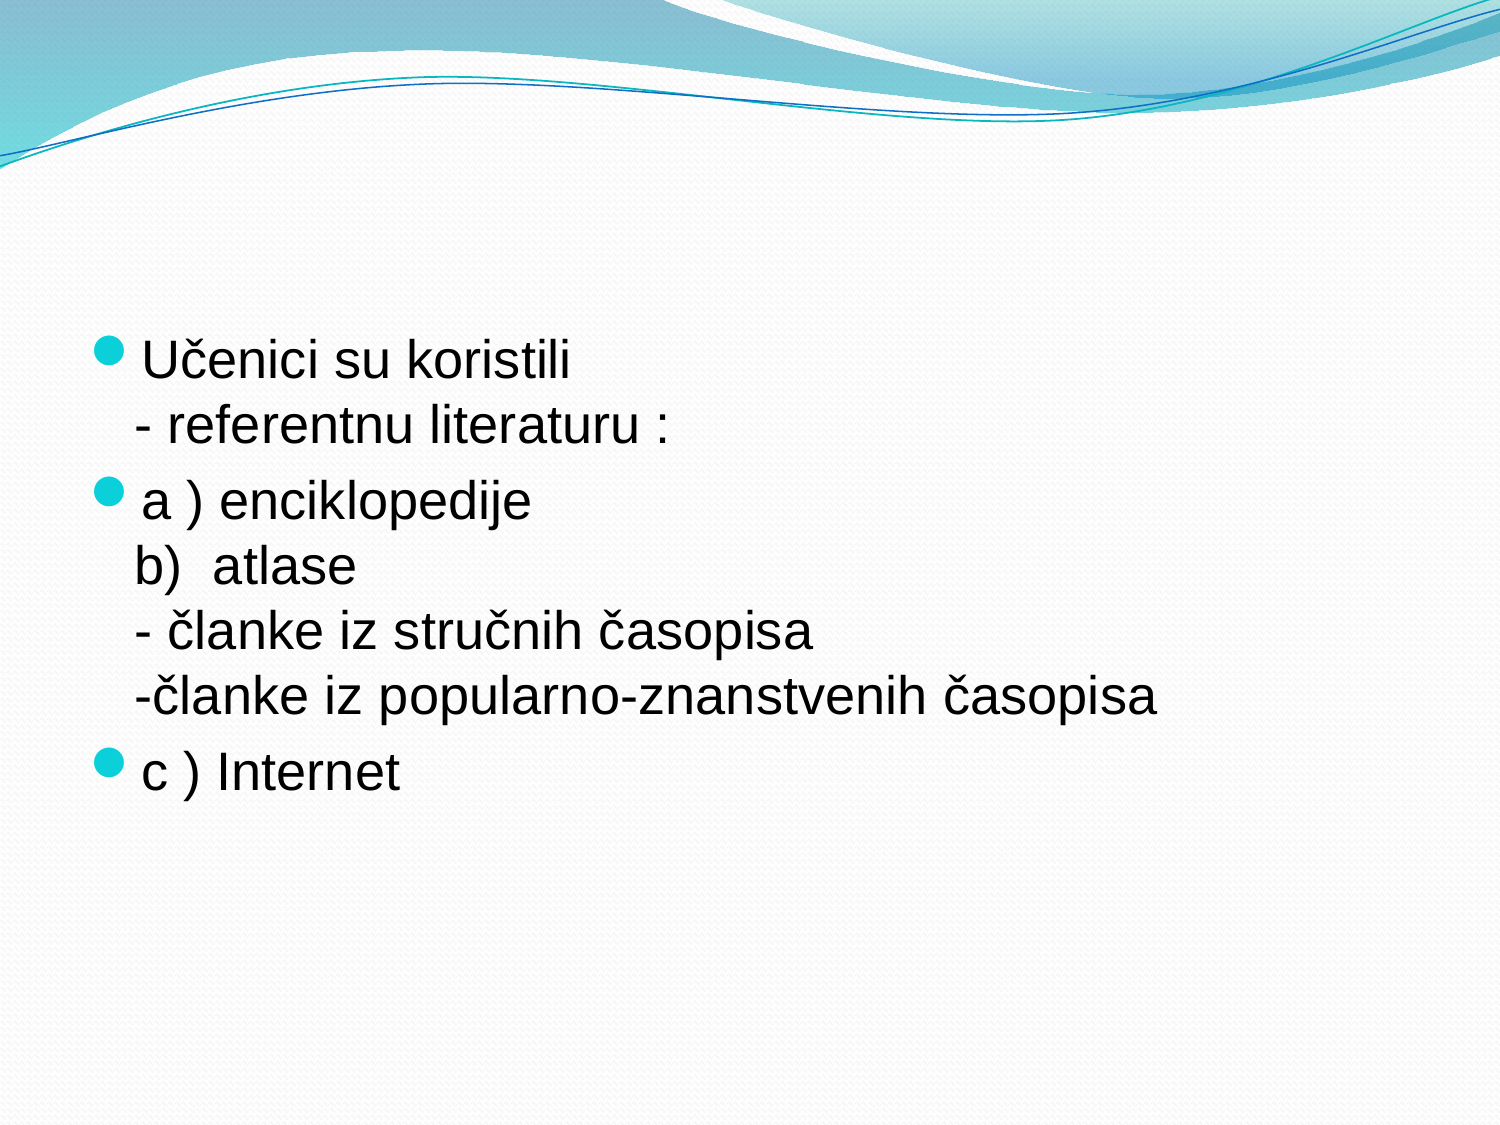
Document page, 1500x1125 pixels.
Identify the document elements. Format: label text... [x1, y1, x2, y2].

list Učenici su koristili - referentnu literaturu : a ) enciklopedije b) atlase - članke iz stručnih časopisa -članke iz popularno-znanstvenih časopisa c ) Internet [75, 317, 1425, 1038]
